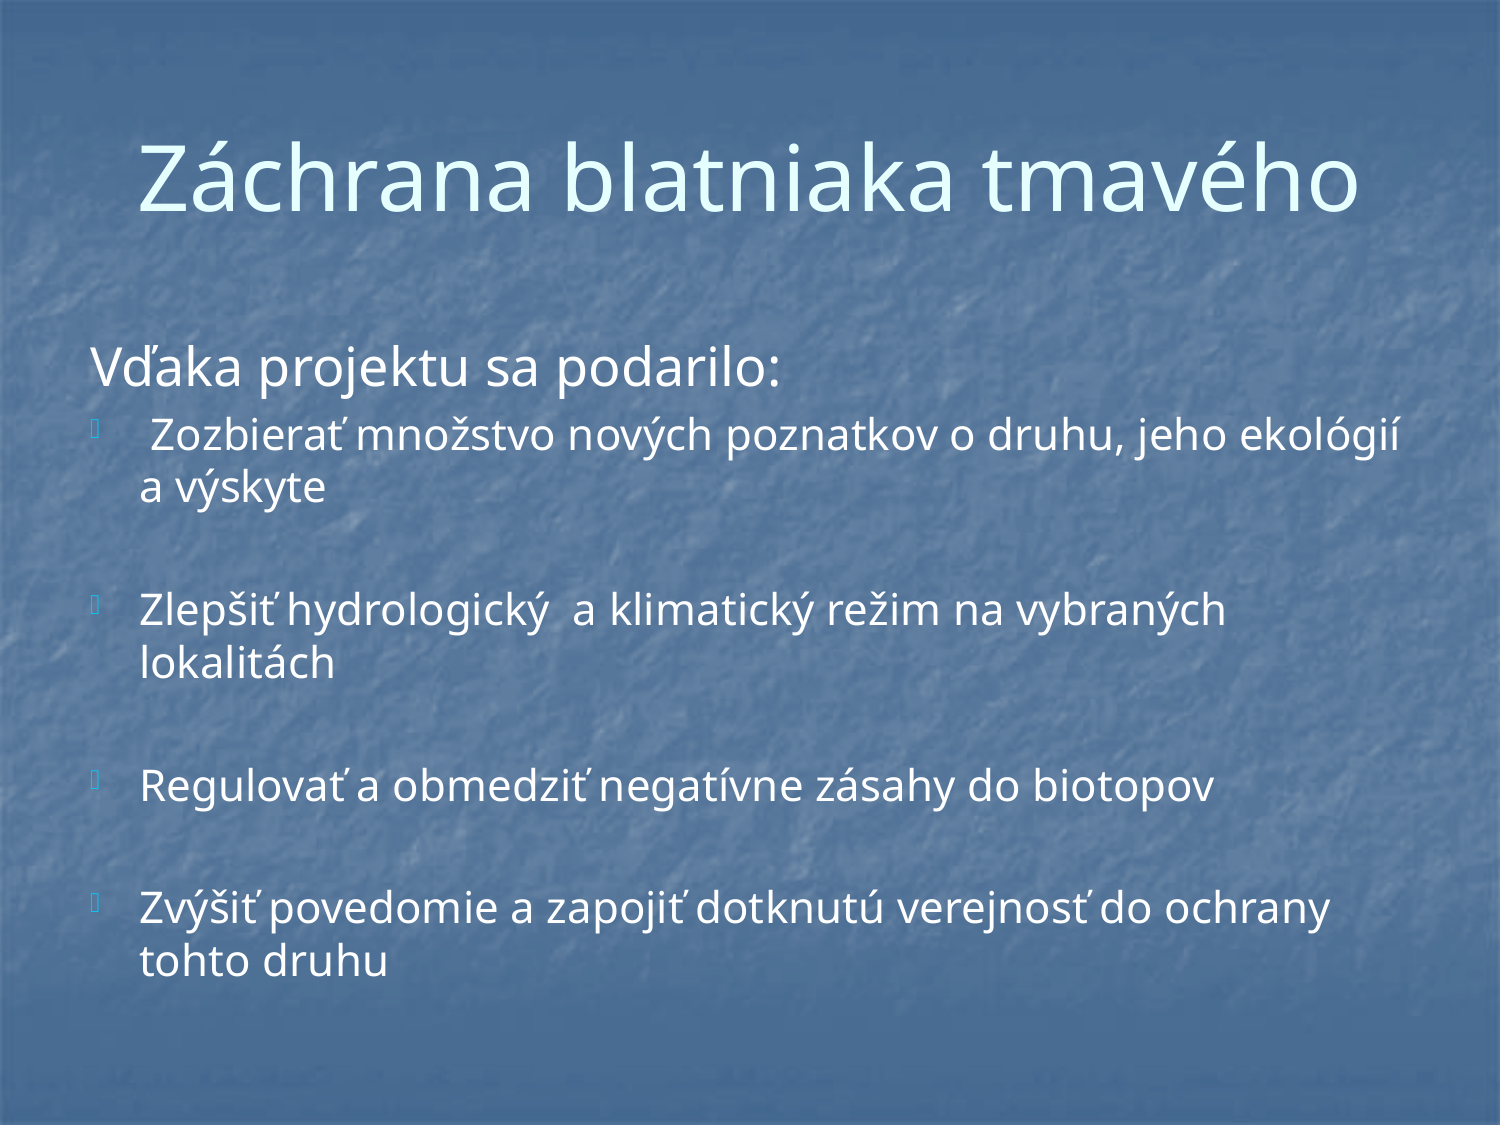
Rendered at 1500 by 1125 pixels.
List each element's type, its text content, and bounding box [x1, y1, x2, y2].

title Záchrana blatniaka tmavého [75, 62, 1425, 288]
list Vďaka projektu sa podarilo: Zozbierať množstvo nových poznatkov o druhu, jeho ekológií a výskyte Zlepšiť hydrologický a klimatický režim na vybraných lokalitách Regulovať a obmedziť negatívne zásahy do biotopov Zvýšiť povedomie a zapojiť dotknutú verejnosť do ochrany tohto druhu [75, 324, 1425, 1000]
